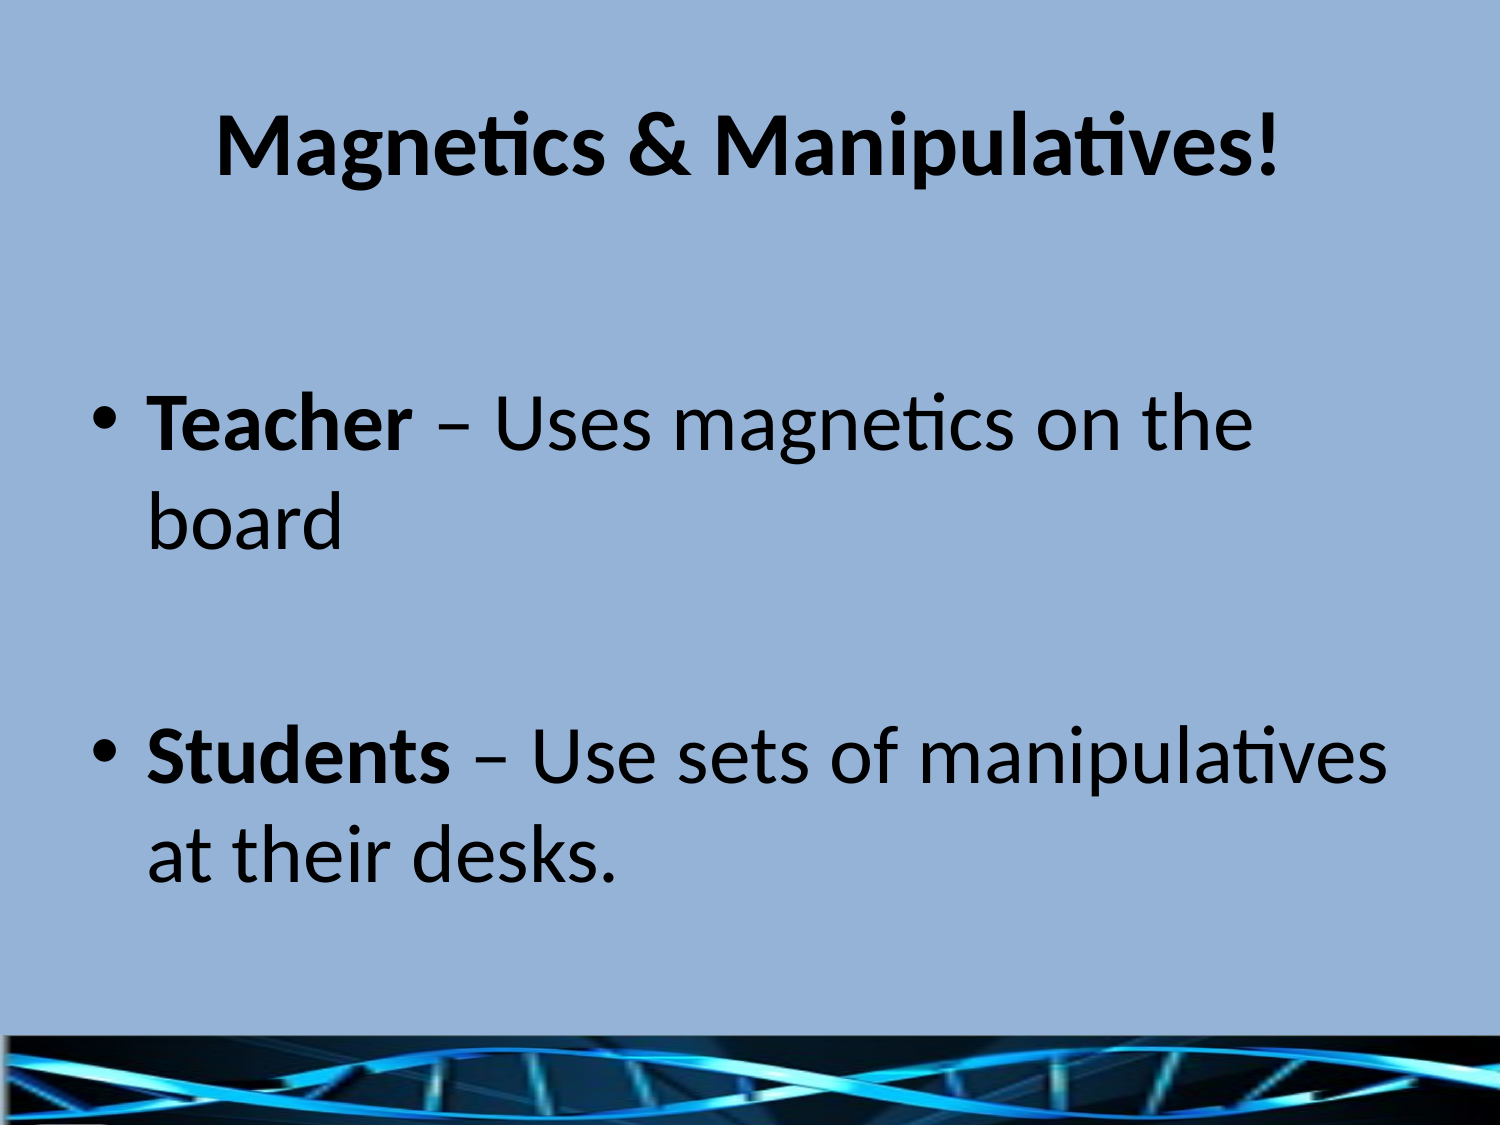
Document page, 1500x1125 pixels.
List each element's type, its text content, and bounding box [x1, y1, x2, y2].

list Teacher – Uses magnetics on the board Students – Use sets of manipulatives at their desks. [75, 262, 1425, 1005]
title Magnetics & Manipulatives! [75, 45, 1425, 233]
picture [4, 323, 1500, 1125]
